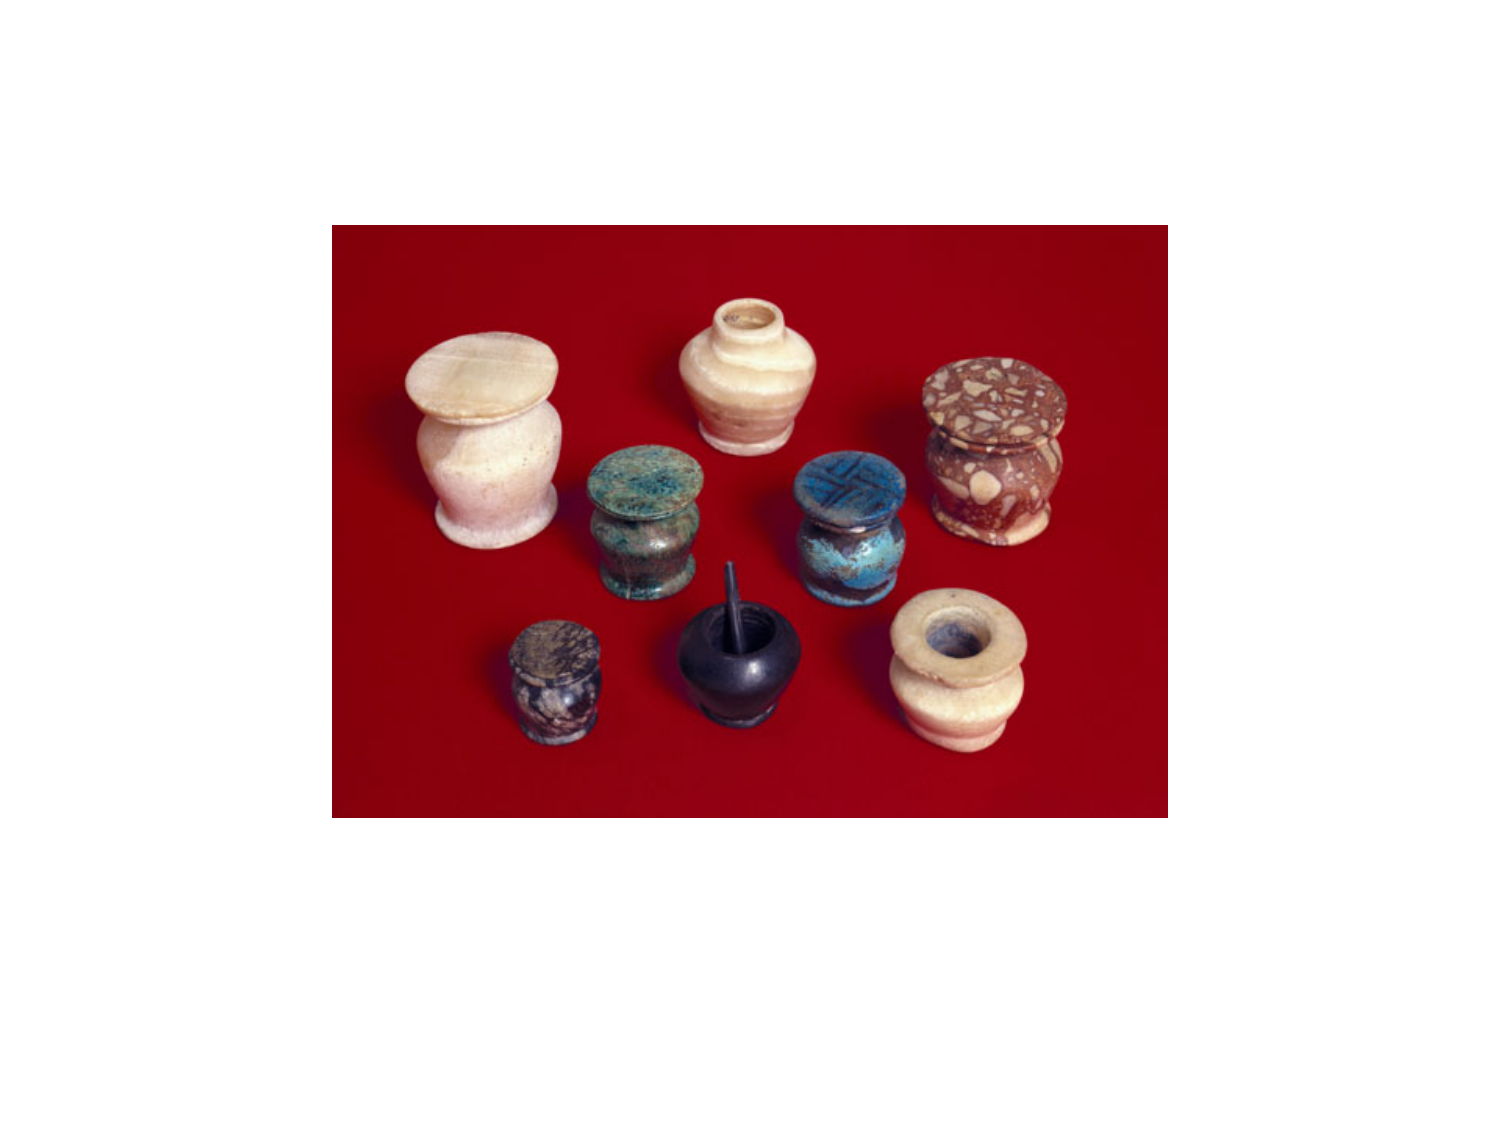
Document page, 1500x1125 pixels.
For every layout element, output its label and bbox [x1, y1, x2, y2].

list [331, 224, 1169, 818]
